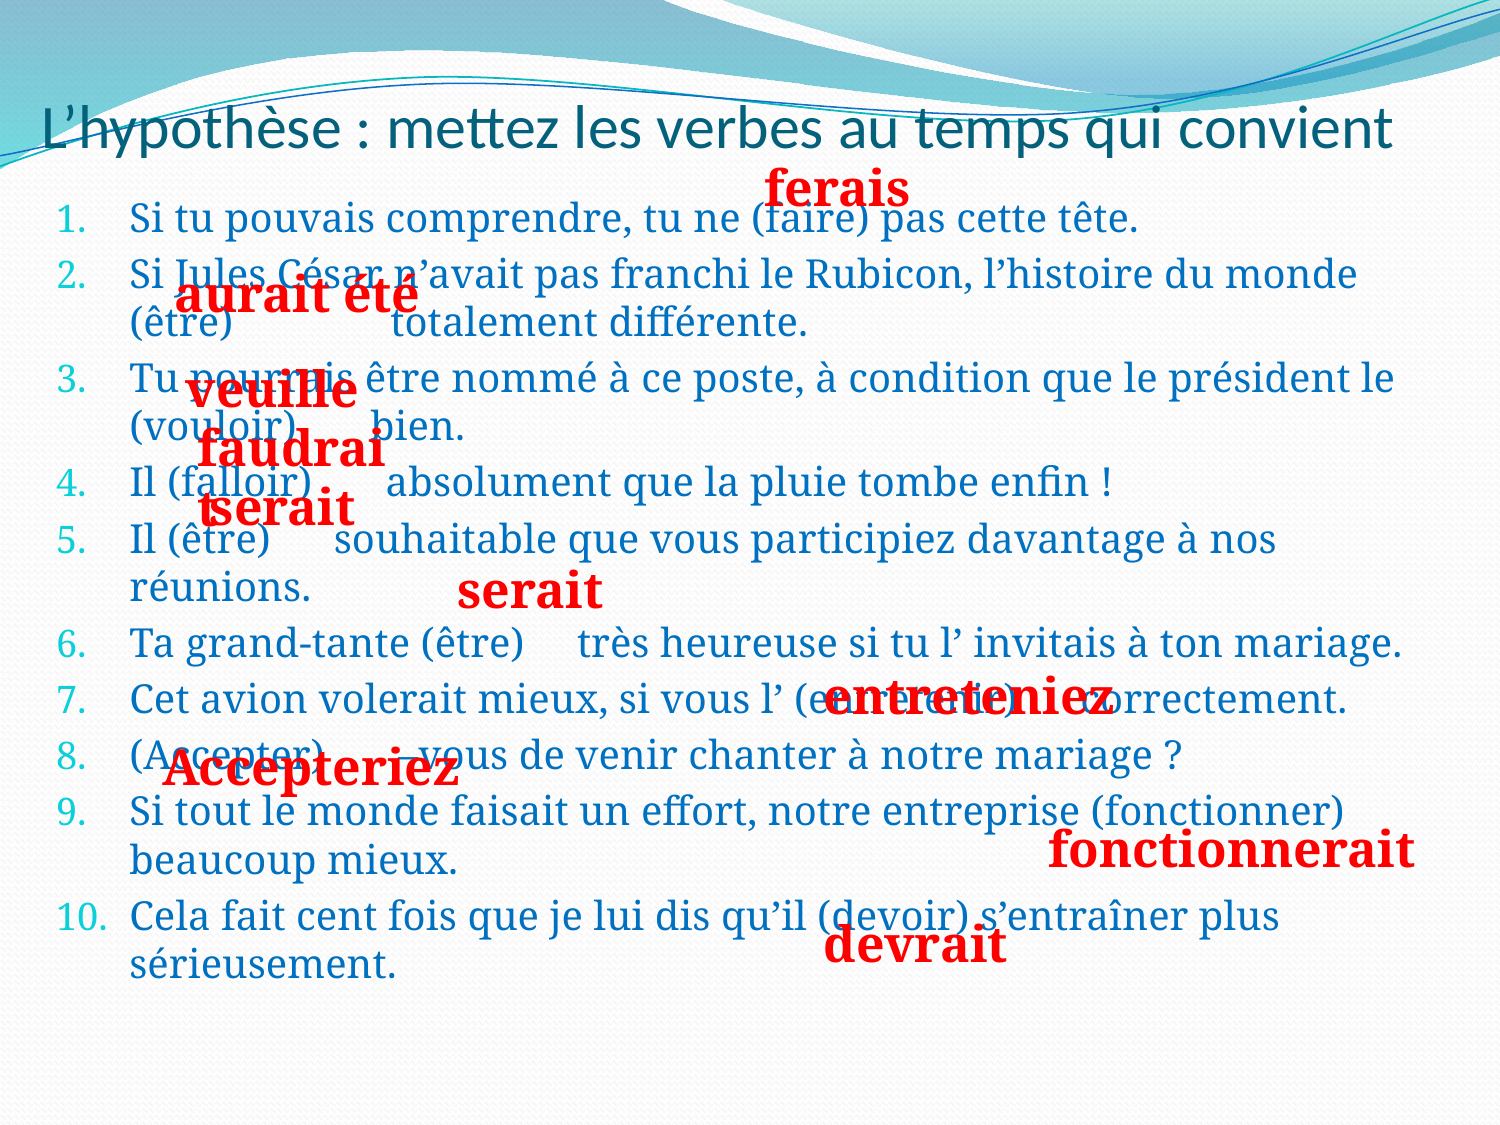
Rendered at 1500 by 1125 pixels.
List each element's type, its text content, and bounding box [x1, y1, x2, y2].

text_box veuille [171, 349, 408, 425]
text_box serait [442, 550, 679, 626]
text_box ferais [749, 148, 987, 224]
list Si tu pouvais comprendre, tu ne (faire) pas cette tête. Si Jules César n’avait pas franchi le Rubicon, l’histoire du monde (être) totalement différente. Tu pourrais être nommé à ce poste, à condition que le président le (vouloir) bien. Il (falloir) absolument que la pluie tombe enfin ! Il (être) souhaitable que vous participiez davantage à nos réunions. Ta grand-tante (être) très heureuse si tu l’ invitais à ton mariage. Cet avion volerait mieux, si vous l’ (entretenir) correctement. (Accepter) –vous de venir chanter à notre mariage ? Si tout le monde faisait un effort, notre entreprise (fonctionner) beaucoup mieux. Cela fait cent fois que je lui dis qu’il (devoir) s’entraîner plus sérieusement. [41, 184, 1425, 1038]
text_box fonctionnerait [1033, 810, 1447, 886]
text_box faudrait [182, 408, 420, 544]
text_box Accepteriez [147, 727, 491, 803]
text_box serait [194, 467, 443, 543]
text_box entreteniez [809, 656, 1140, 732]
text_box aurait été [159, 255, 455, 330]
title L’hypothèse : mettez les verbes au temps qui convient [41, 78, 1425, 161]
text_box devrait [808, 905, 1046, 980]
